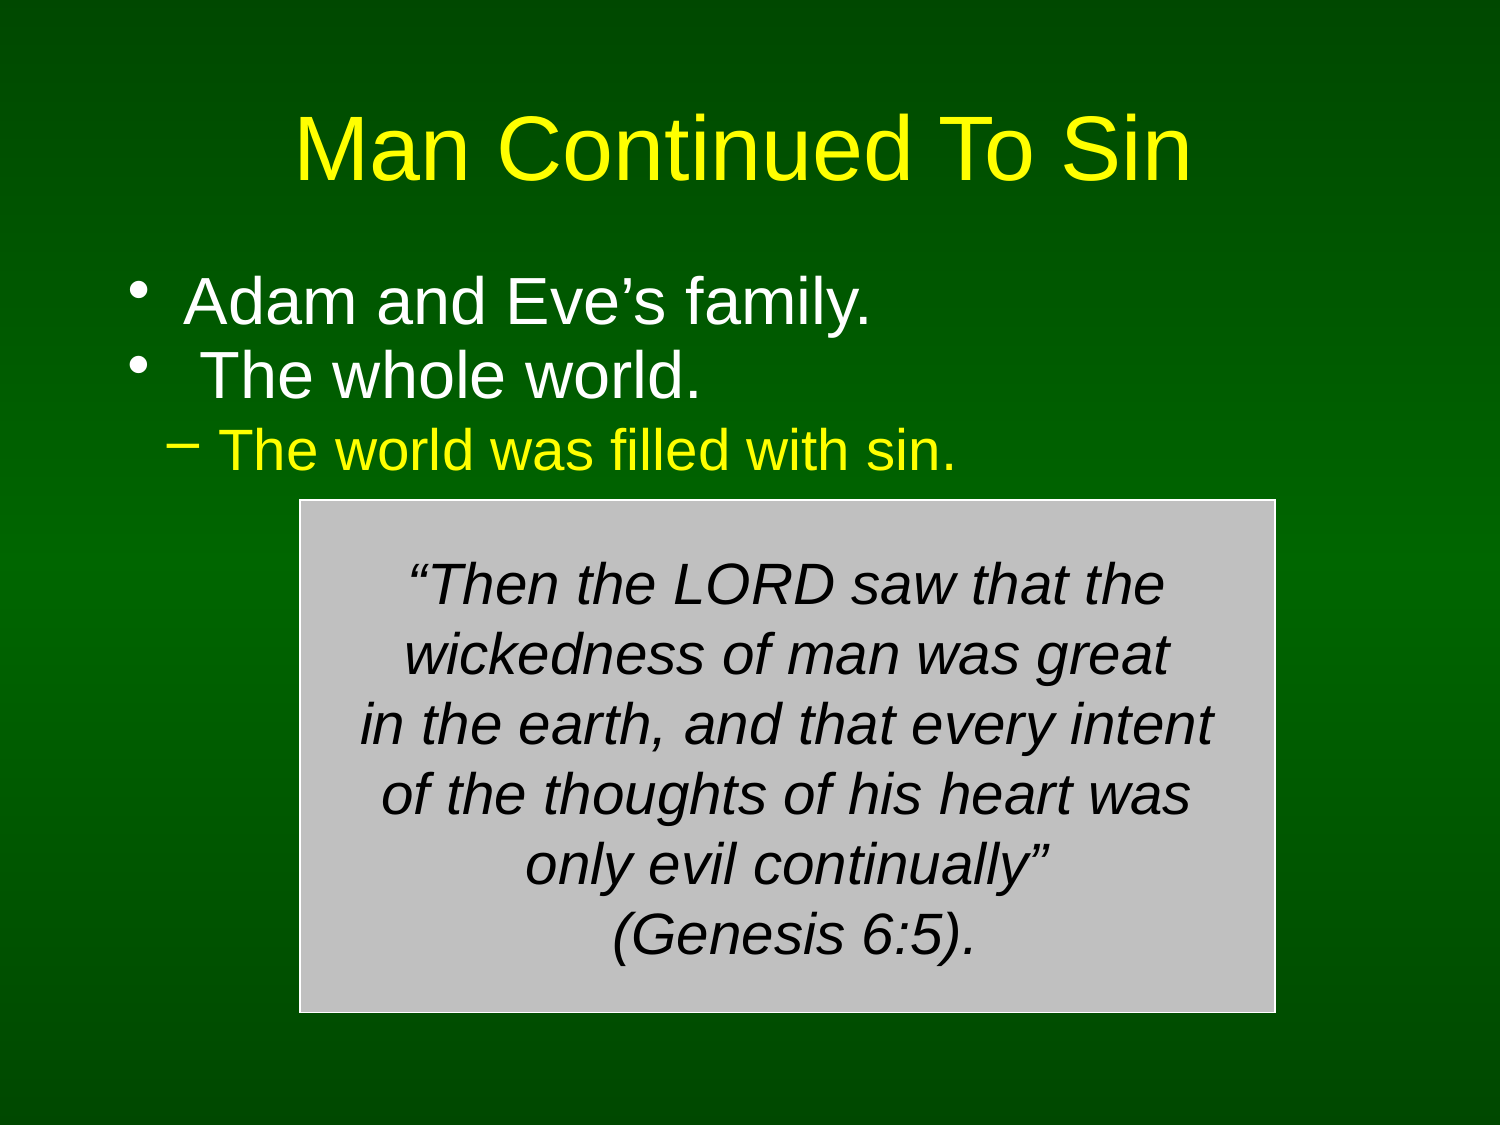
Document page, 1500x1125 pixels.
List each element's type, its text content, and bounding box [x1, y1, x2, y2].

text_box “Then the LORD saw that the wickedness of man was great in the earth, and that every intent of the thoughts of his heart was only evil continually” (Genesis 6:5). [299, 499, 1275, 1013]
list Adam and Eve’s family. [112, 249, 1438, 338]
title Man Continued To Sin [50, 50, 1438, 238]
text_box The whole world. The world was filled with sin. [112, 324, 1366, 490]
